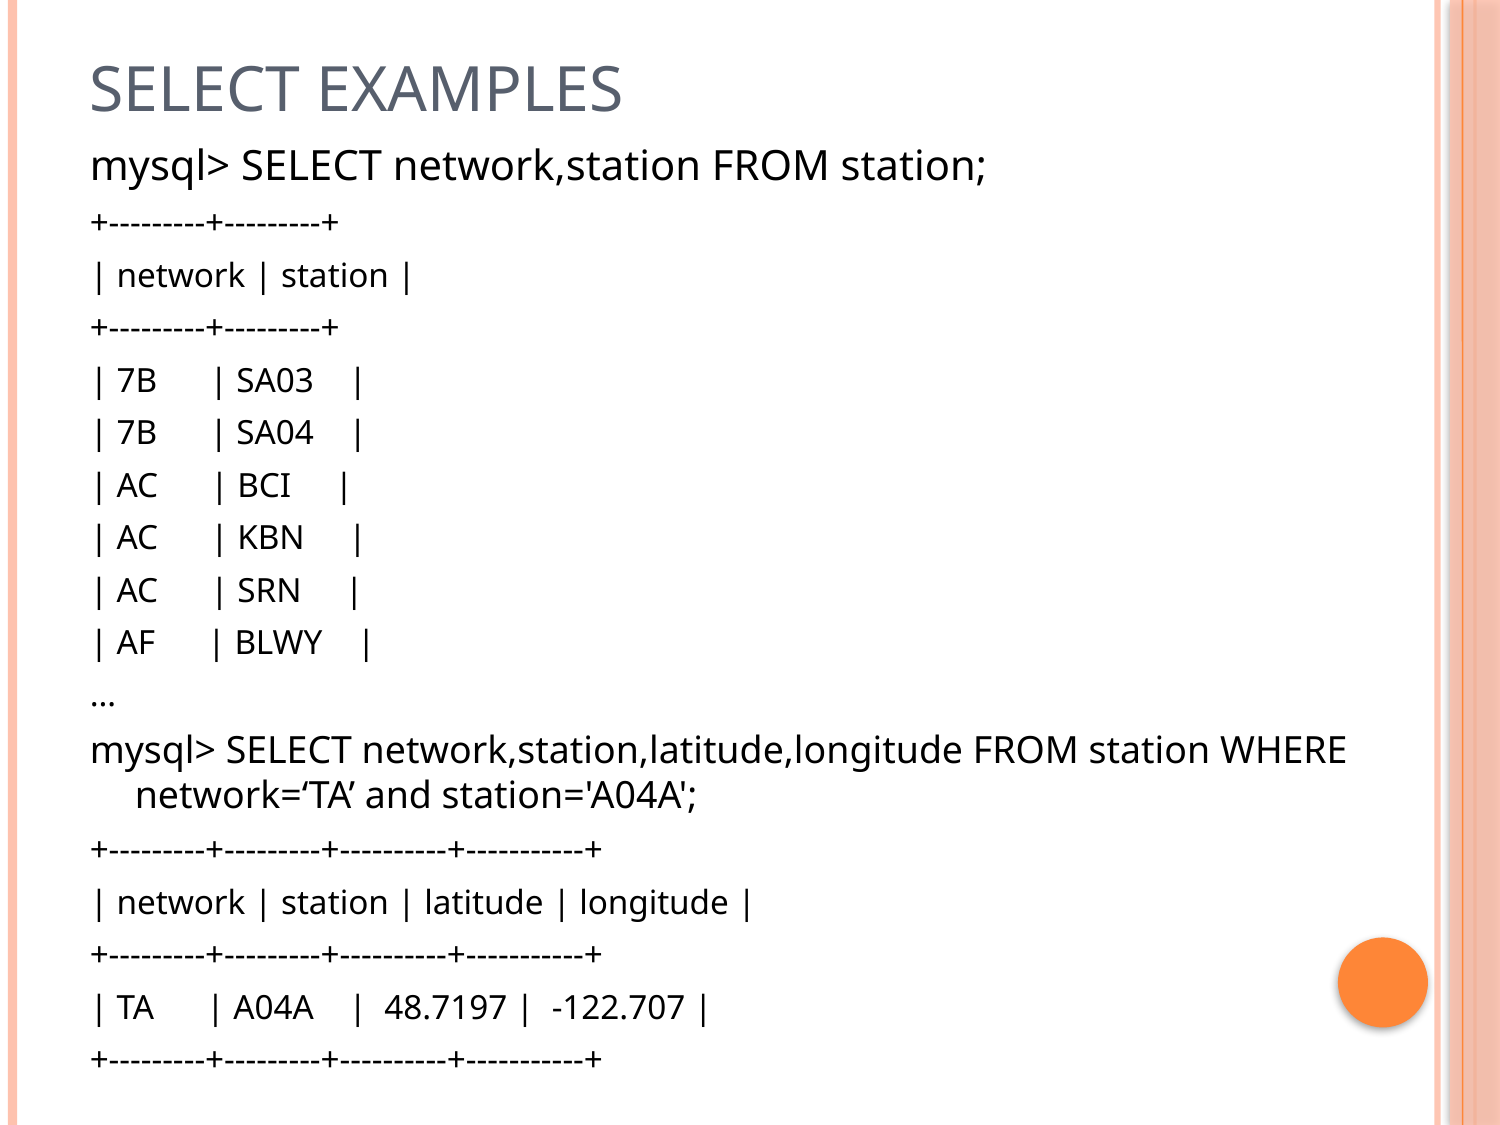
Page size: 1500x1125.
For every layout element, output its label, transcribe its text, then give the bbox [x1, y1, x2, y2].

title SELECT examples [75, 30, 1300, 131]
list mysql> SELECT network,station FROM station; +---------+---------+ | network | station | +---------+---------+ | 7B | SA03 | | 7B | SA04 | | AC | BCI | | AC | KBN | | AC | SRN | | AF | BLWY | … mysql> SELECT network,station,latitude,longitude FROM station WHERE network=‘TA’ and station='A04A'; +---------+---------+----------+-----------+ | network | station | latitude | longitude | +---------+---------+----------+-----------+ | TA | A04A | 48.7197 | -122.707 | +---------+---------+----------+-----------+ [75, 131, 1500, 1125]
